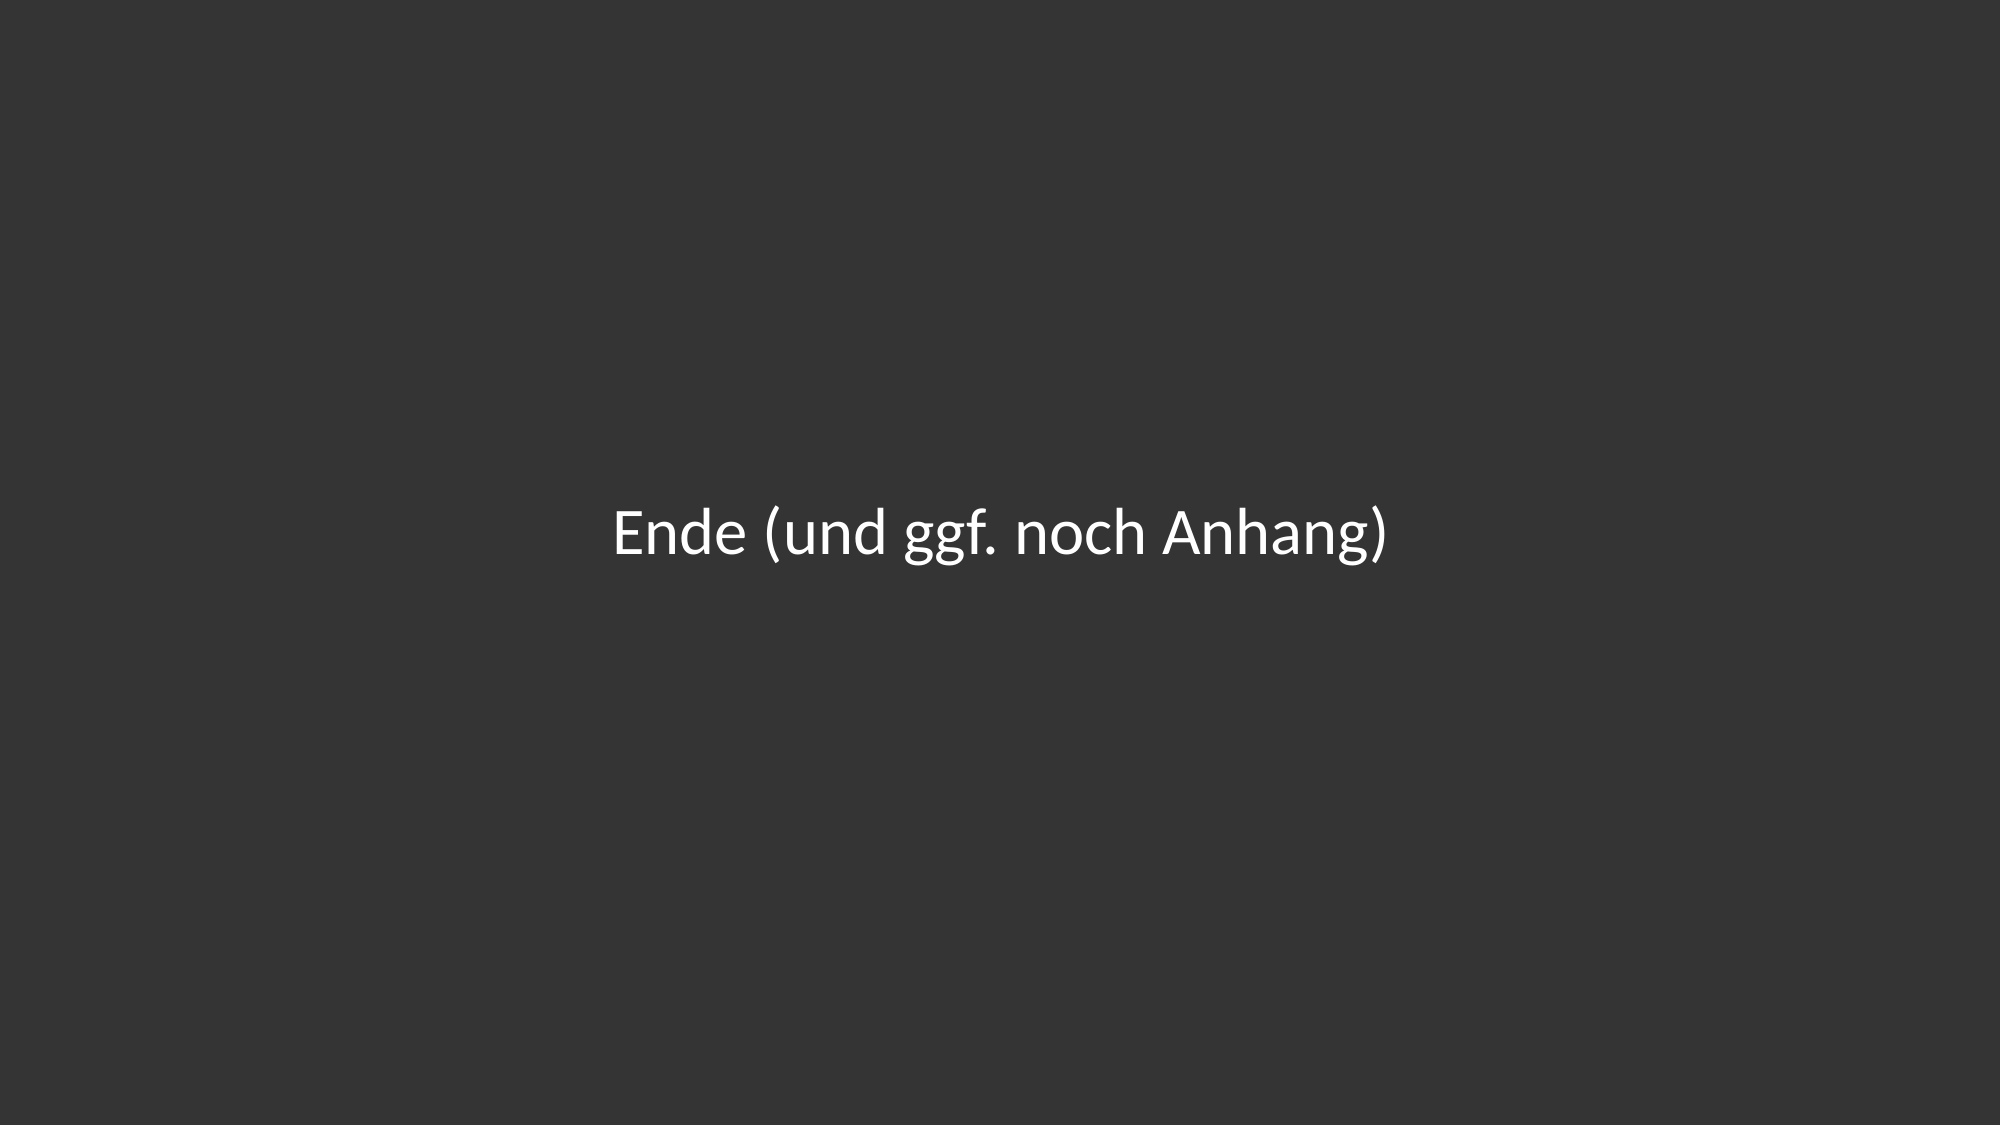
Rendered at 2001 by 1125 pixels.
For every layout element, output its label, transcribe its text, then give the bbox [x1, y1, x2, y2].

text_box Ende (und ggf. noch Anhang) [28, 480, 1974, 575]
